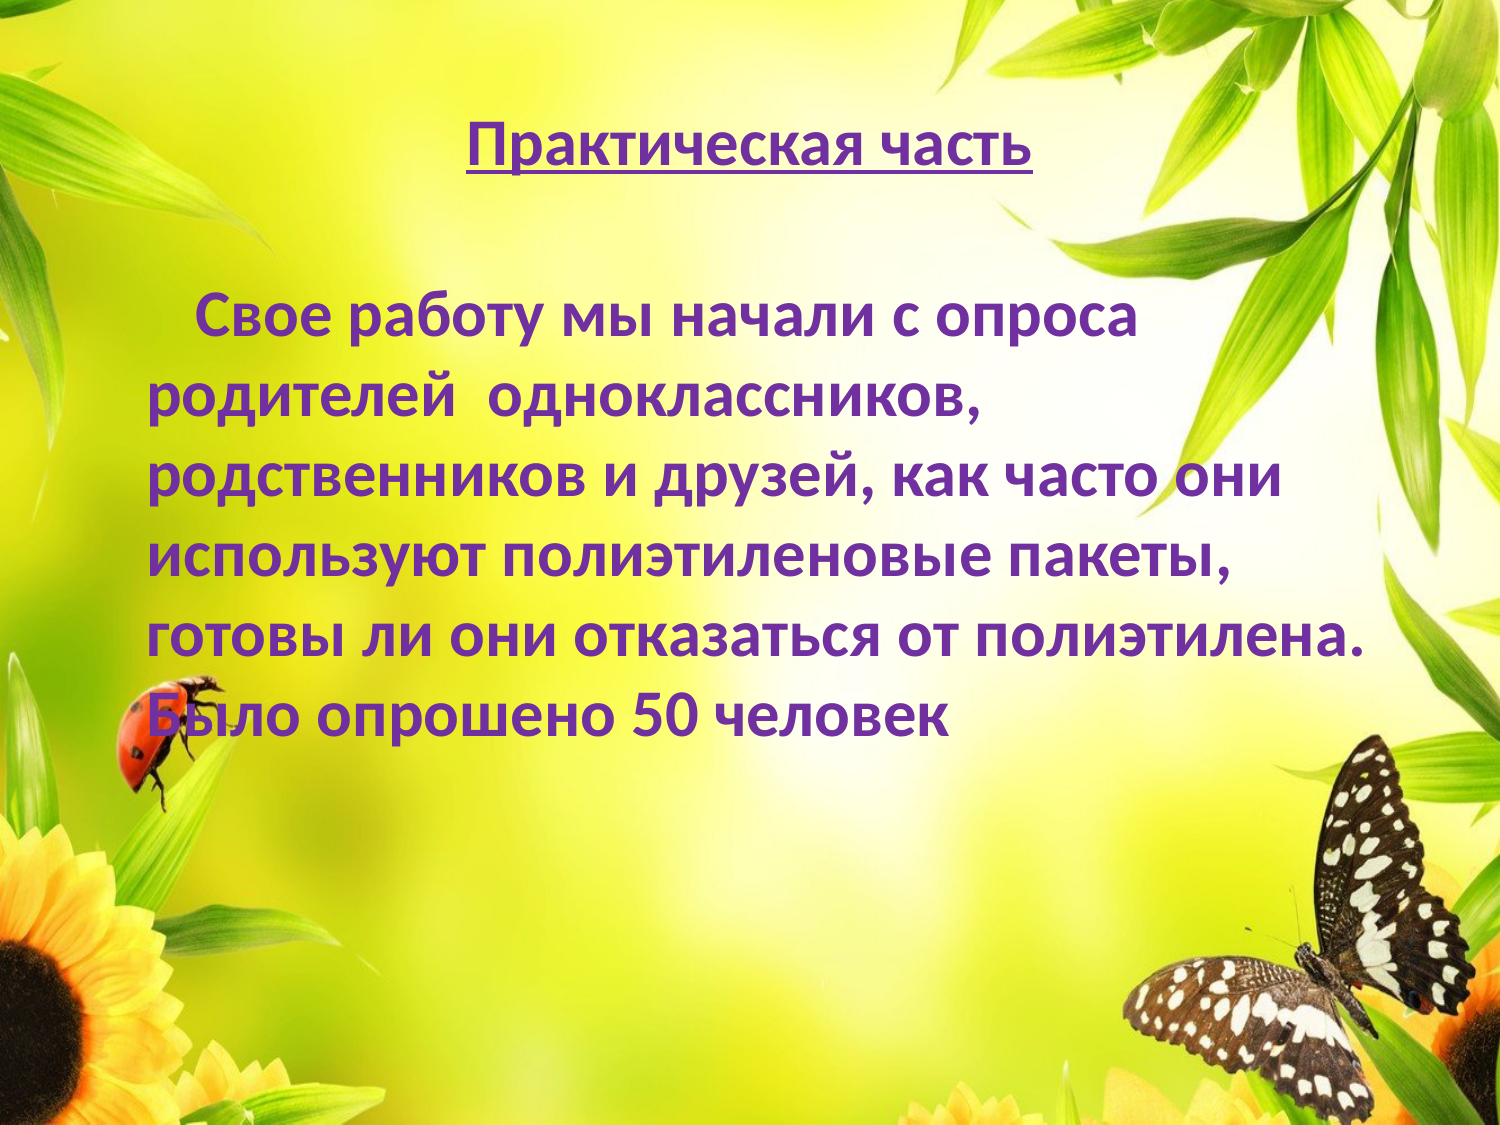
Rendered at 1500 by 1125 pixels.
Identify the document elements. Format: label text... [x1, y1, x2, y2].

picture [0, 0, 1500, 1125]
list Свое работу мы начали с опроса родителей одноклассников, родственников и друзей, как часто они используют полиэтиленовые пакеты, готовы ли они отказаться от полиэтилена. Было опрошено 50 человек [75, 262, 1425, 1005]
title Практическая часть [75, 45, 1425, 233]
